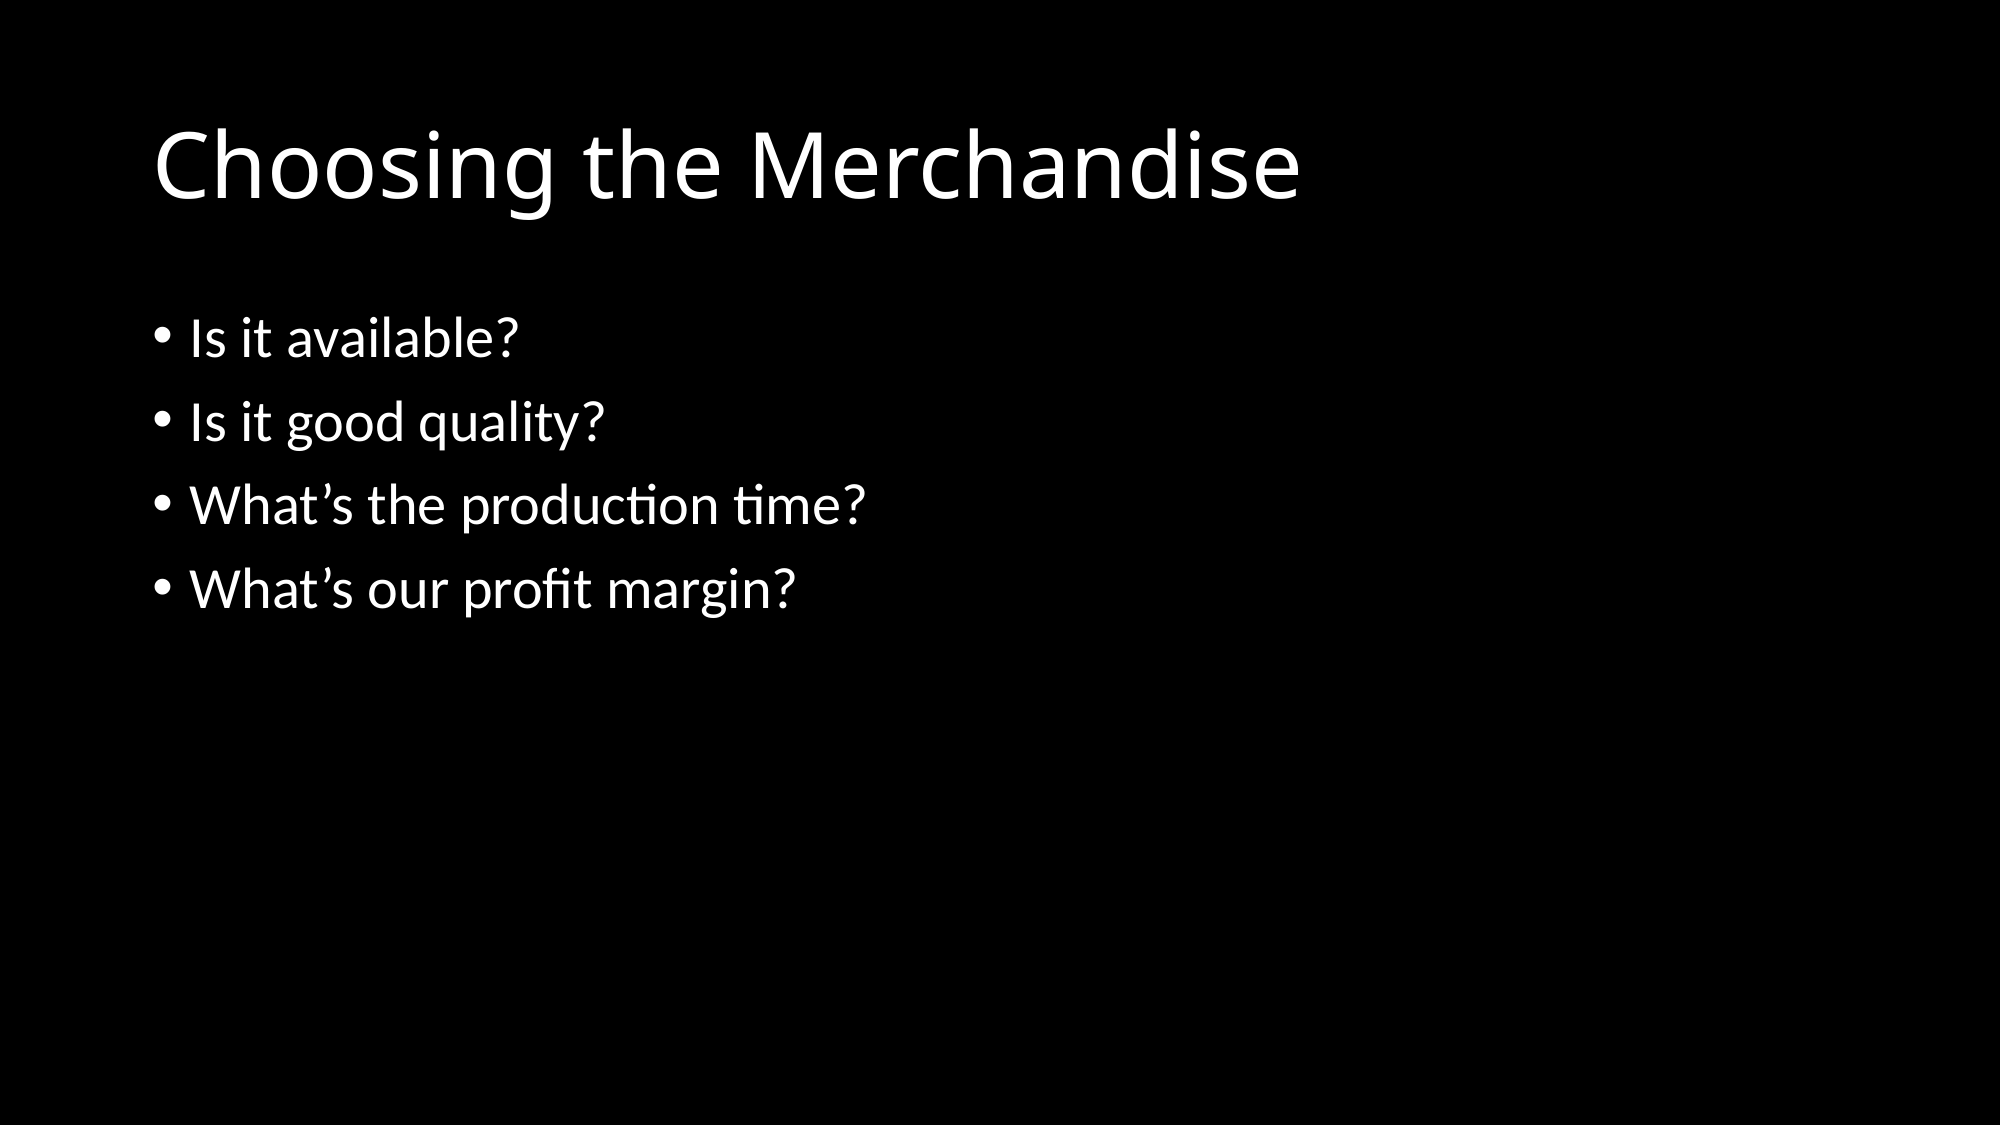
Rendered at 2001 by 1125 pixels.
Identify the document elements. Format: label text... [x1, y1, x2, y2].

list Is it available? Is it good quality? What’s the production time? What’s our profit margin? [137, 299, 1863, 1014]
title Choosing the Merchandise [137, 59, 1863, 278]
